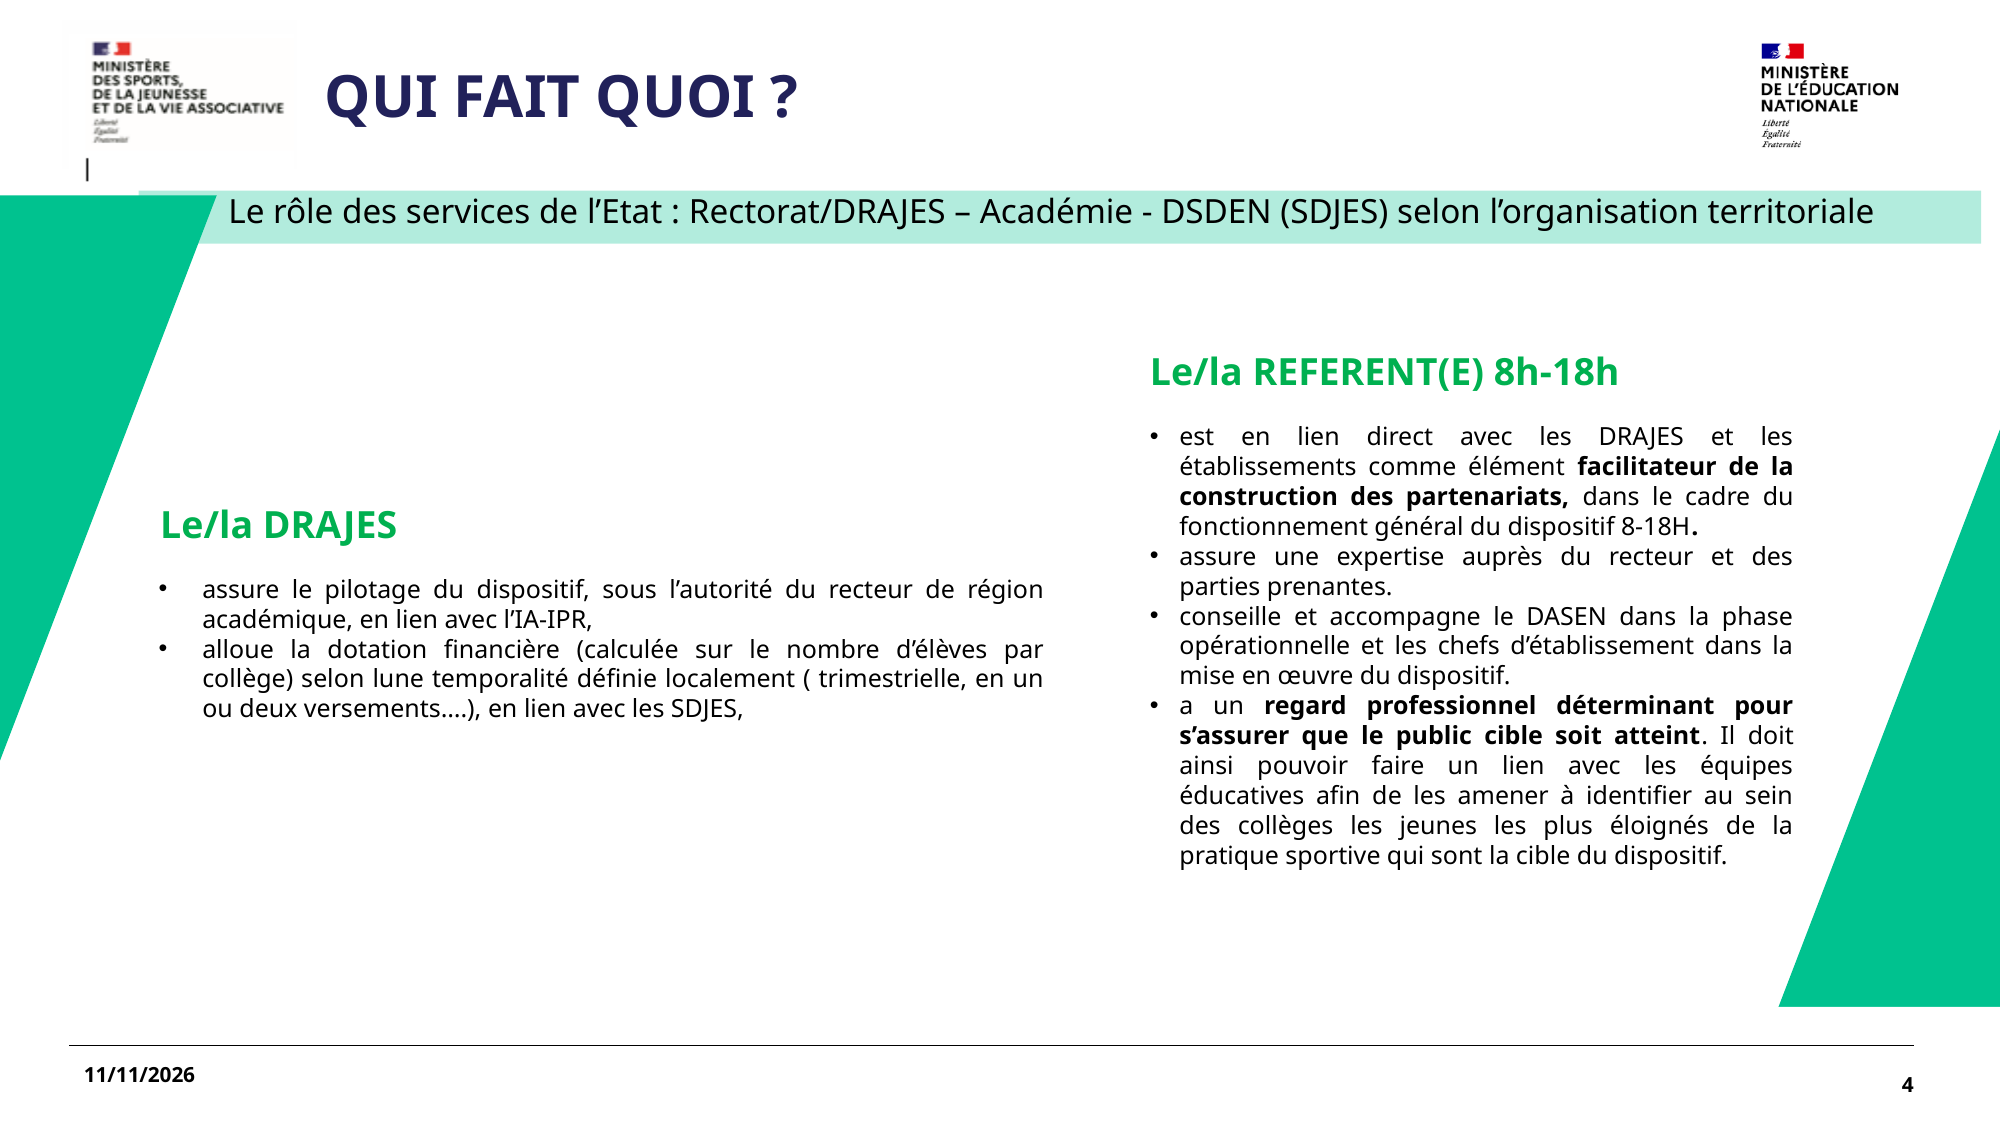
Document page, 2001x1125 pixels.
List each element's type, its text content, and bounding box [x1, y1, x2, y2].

slide_number 4 [1618, 1046, 1914, 1125]
picture [62, 20, 297, 183]
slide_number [69, 1046, 519, 1107]
title Qui fait quoi ? [306, 24, 1719, 173]
text_box Le rôle des services de l’Etat : Rectorat/DRAJES – Académie - DSDEN (SDJES) selon l’organisation territoriale [138, 190, 1982, 244]
text_box Le/la REFERENT(E) 8h-18h est en lien direct avec les DRAJES et les établissements comme élément facilitateur de la construction des partenariats, dans le cadre du fonctionnement général du dispositif 8-18H. assure une expertise auprès du recteur et des parties prenantes. conseille et accompagne le DASEN dans la phase opérationnelle et les chefs d’établissement dans la mise en œuvre du dispositif. a un regard professionnel déterminant pour s’assurer que le public cible soit atteint. Il doit ainsi pouvoir faire un lien avec les équipes éducatives afin de les amener à identifier au sein des collèges les jeunes les plus éloignés de la pratique sportive qui sont la cible du dispositif. [1059, 340, 1809, 907]
text_box Le/la DRAJES assure le pilotage du dispositif, sous l’autorité du recteur de région académique, en lien avec l’IA-IPR, alloue la dotation financière (calculée sur le nombre d’élèves par collège) selon lune temporalité définie localement ( trimestrielle, en un ou deux versements….), en lien avec les SDJES, [70, 493, 1060, 761]
picture [1743, 34, 1914, 157]
